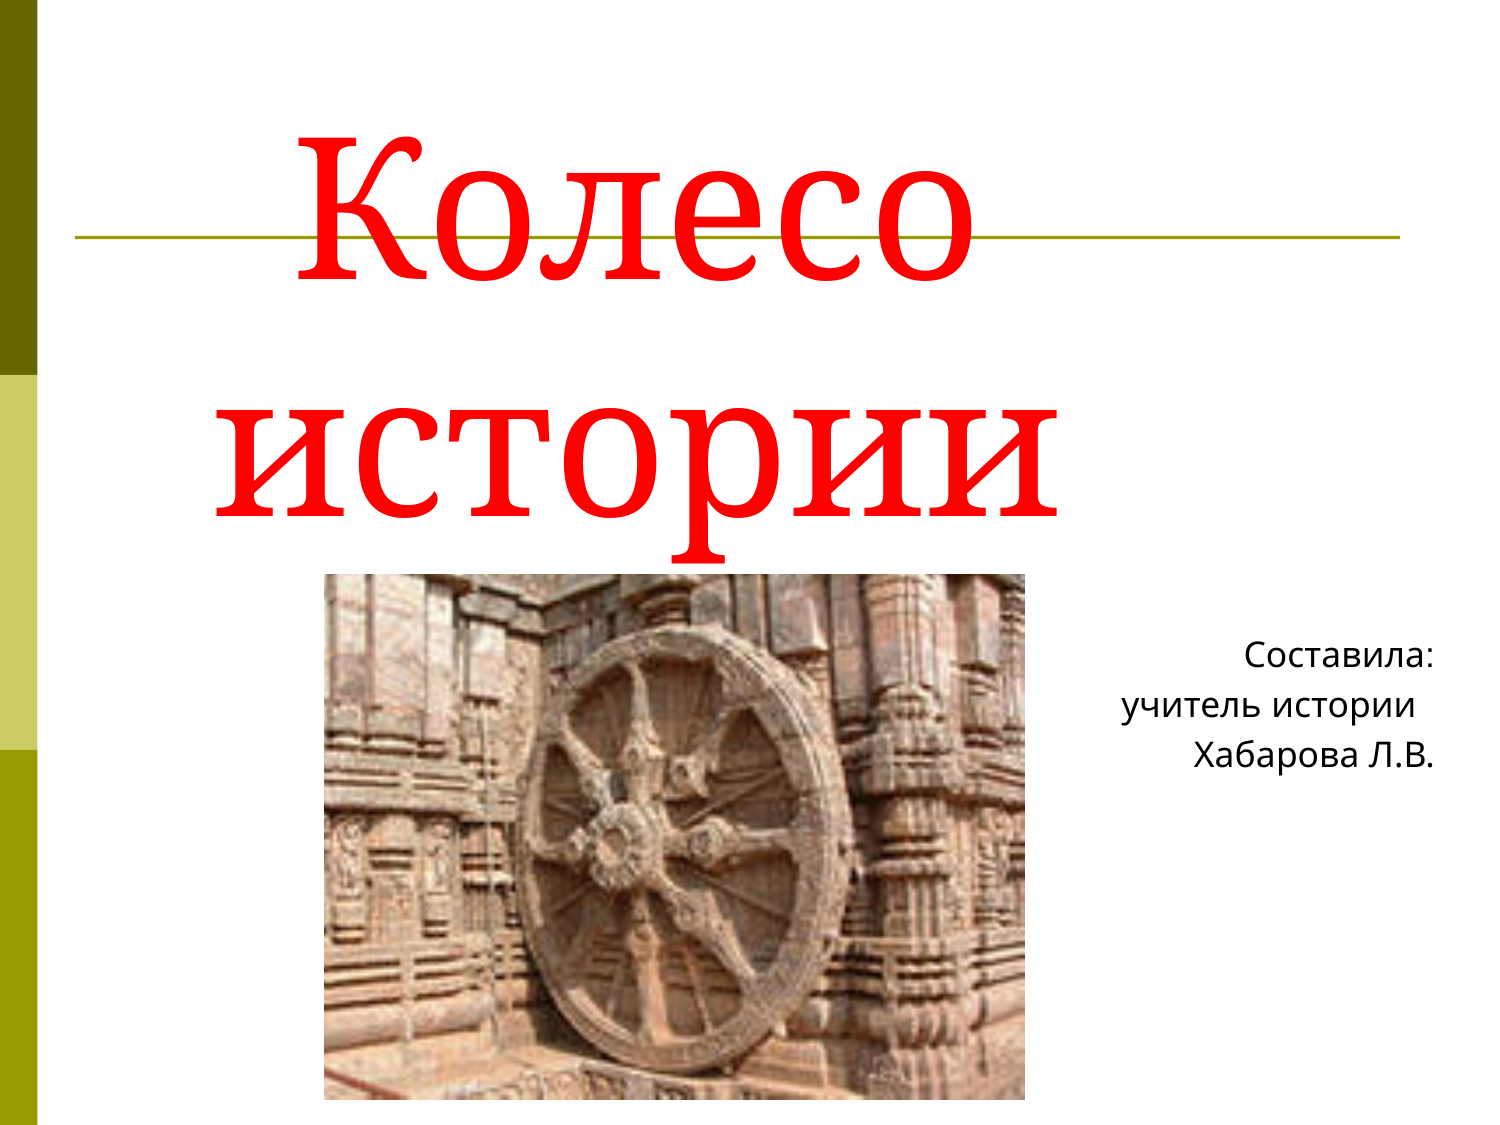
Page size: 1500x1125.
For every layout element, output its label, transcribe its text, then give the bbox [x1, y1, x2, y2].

picture [324, 574, 1026, 1101]
subtitle Составила: учитель истории Хабарова Л.В. [1029, 624, 1451, 913]
title Колесо истории [0, 137, 1276, 501]
